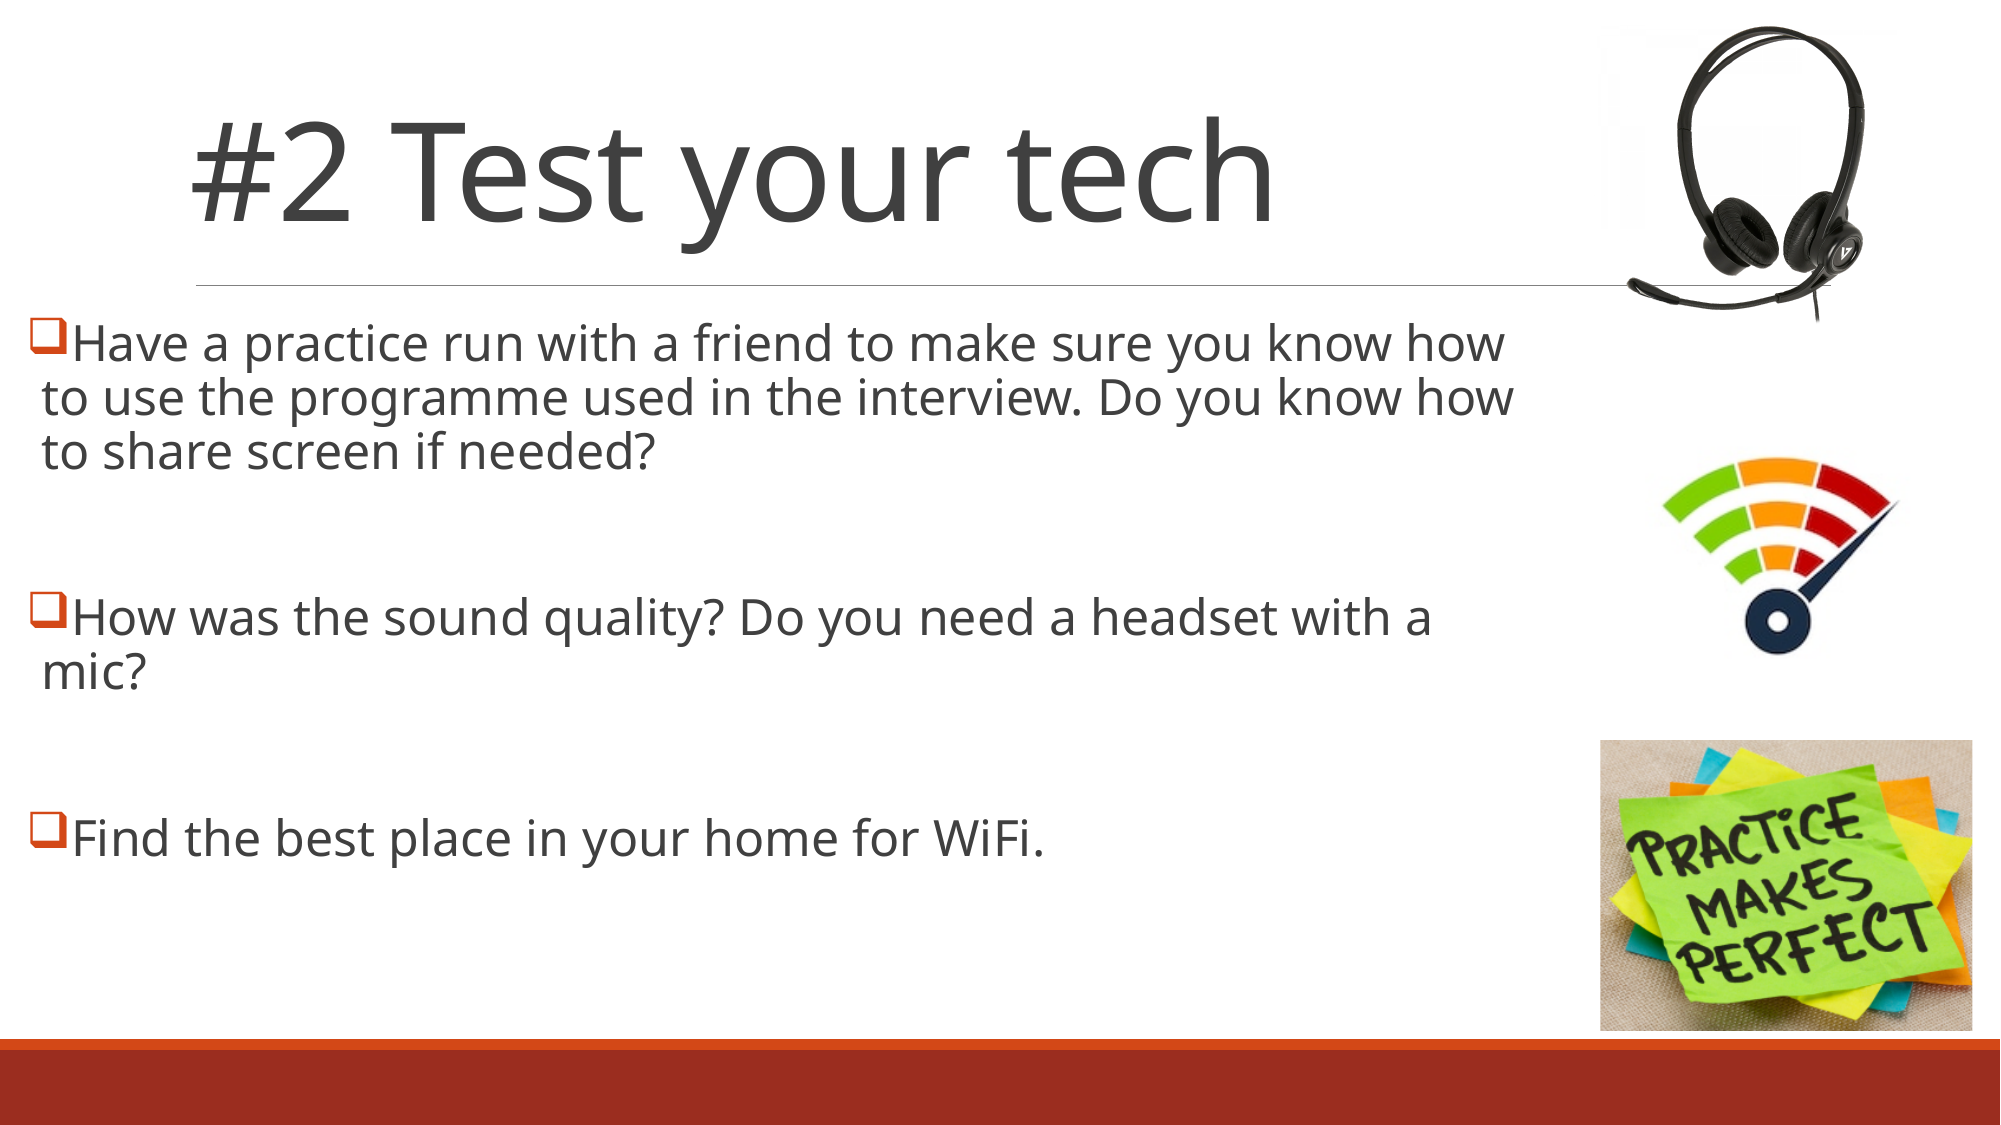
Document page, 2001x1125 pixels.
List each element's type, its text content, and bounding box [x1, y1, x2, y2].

picture [1611, 434, 1961, 719]
picture [1599, 739, 1973, 1032]
picture [1594, 0, 1898, 376]
list Have a practice run with a friend to make sure you know how to use the programme used in the interview. Do you know how to share screen if needed? How was the sound quality? Do you need a headset with a mic? Find the best place in your home for WiFi. [26, 310, 1524, 1070]
title #2 Test your tech [174, 19, 1591, 258]
